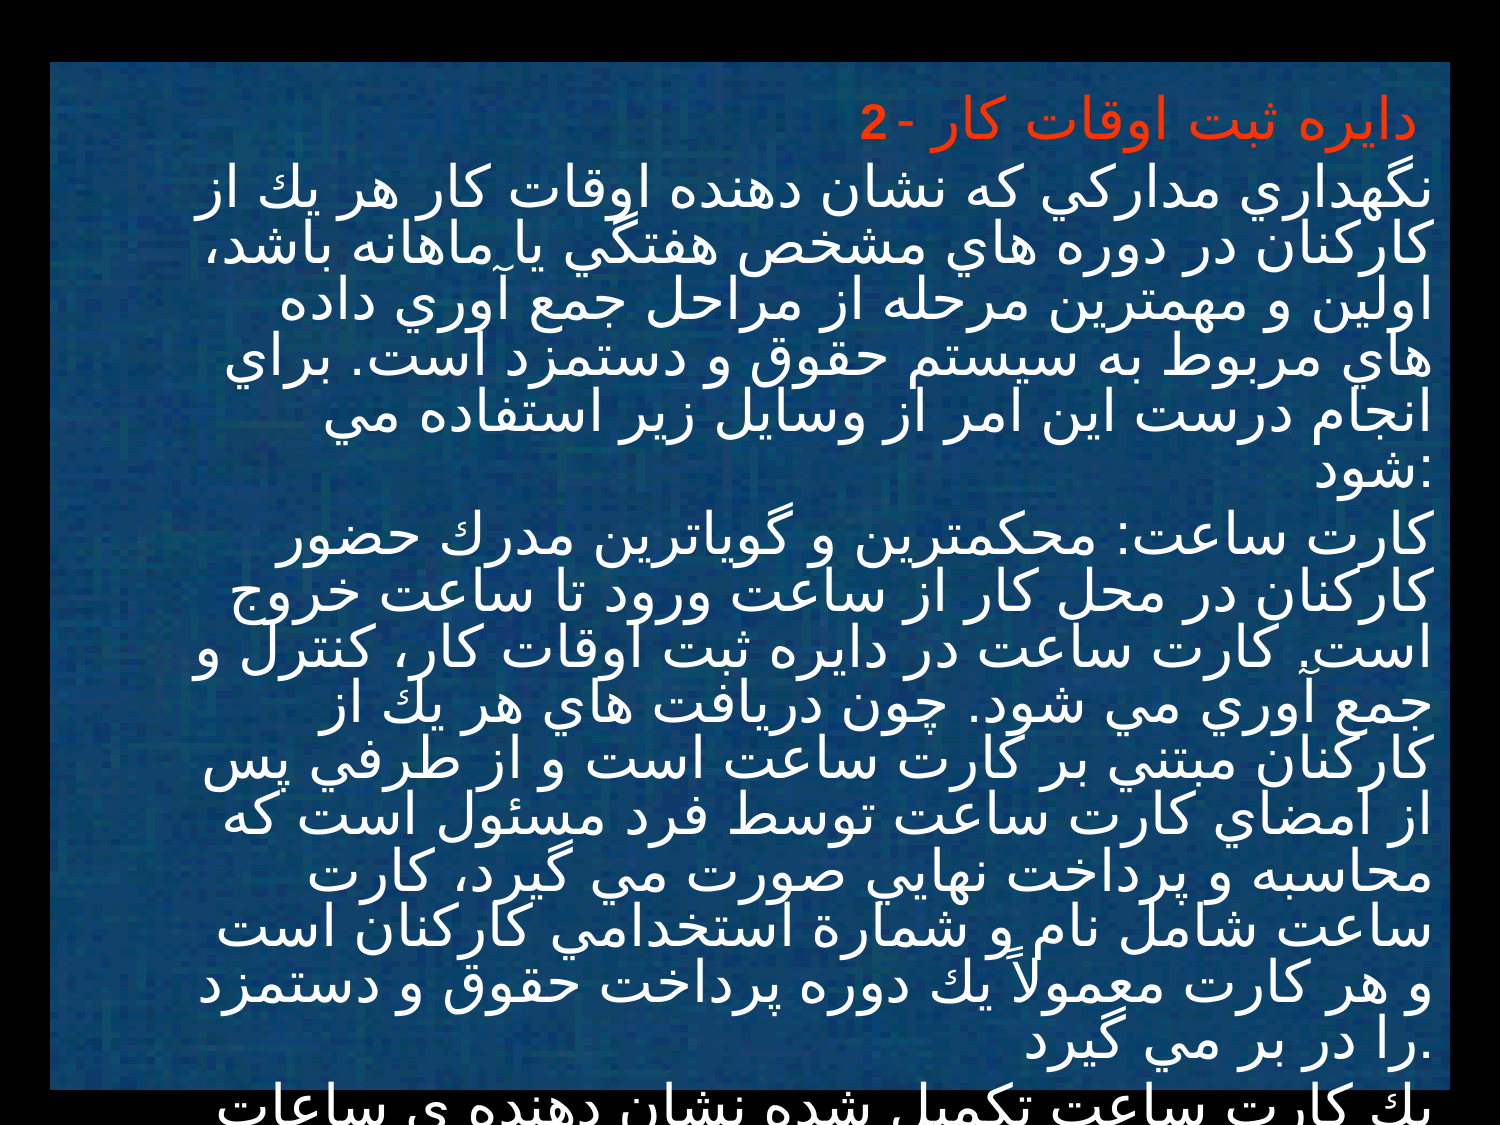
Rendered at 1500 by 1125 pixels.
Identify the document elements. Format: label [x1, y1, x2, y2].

picture [49, 62, 1451, 1091]
